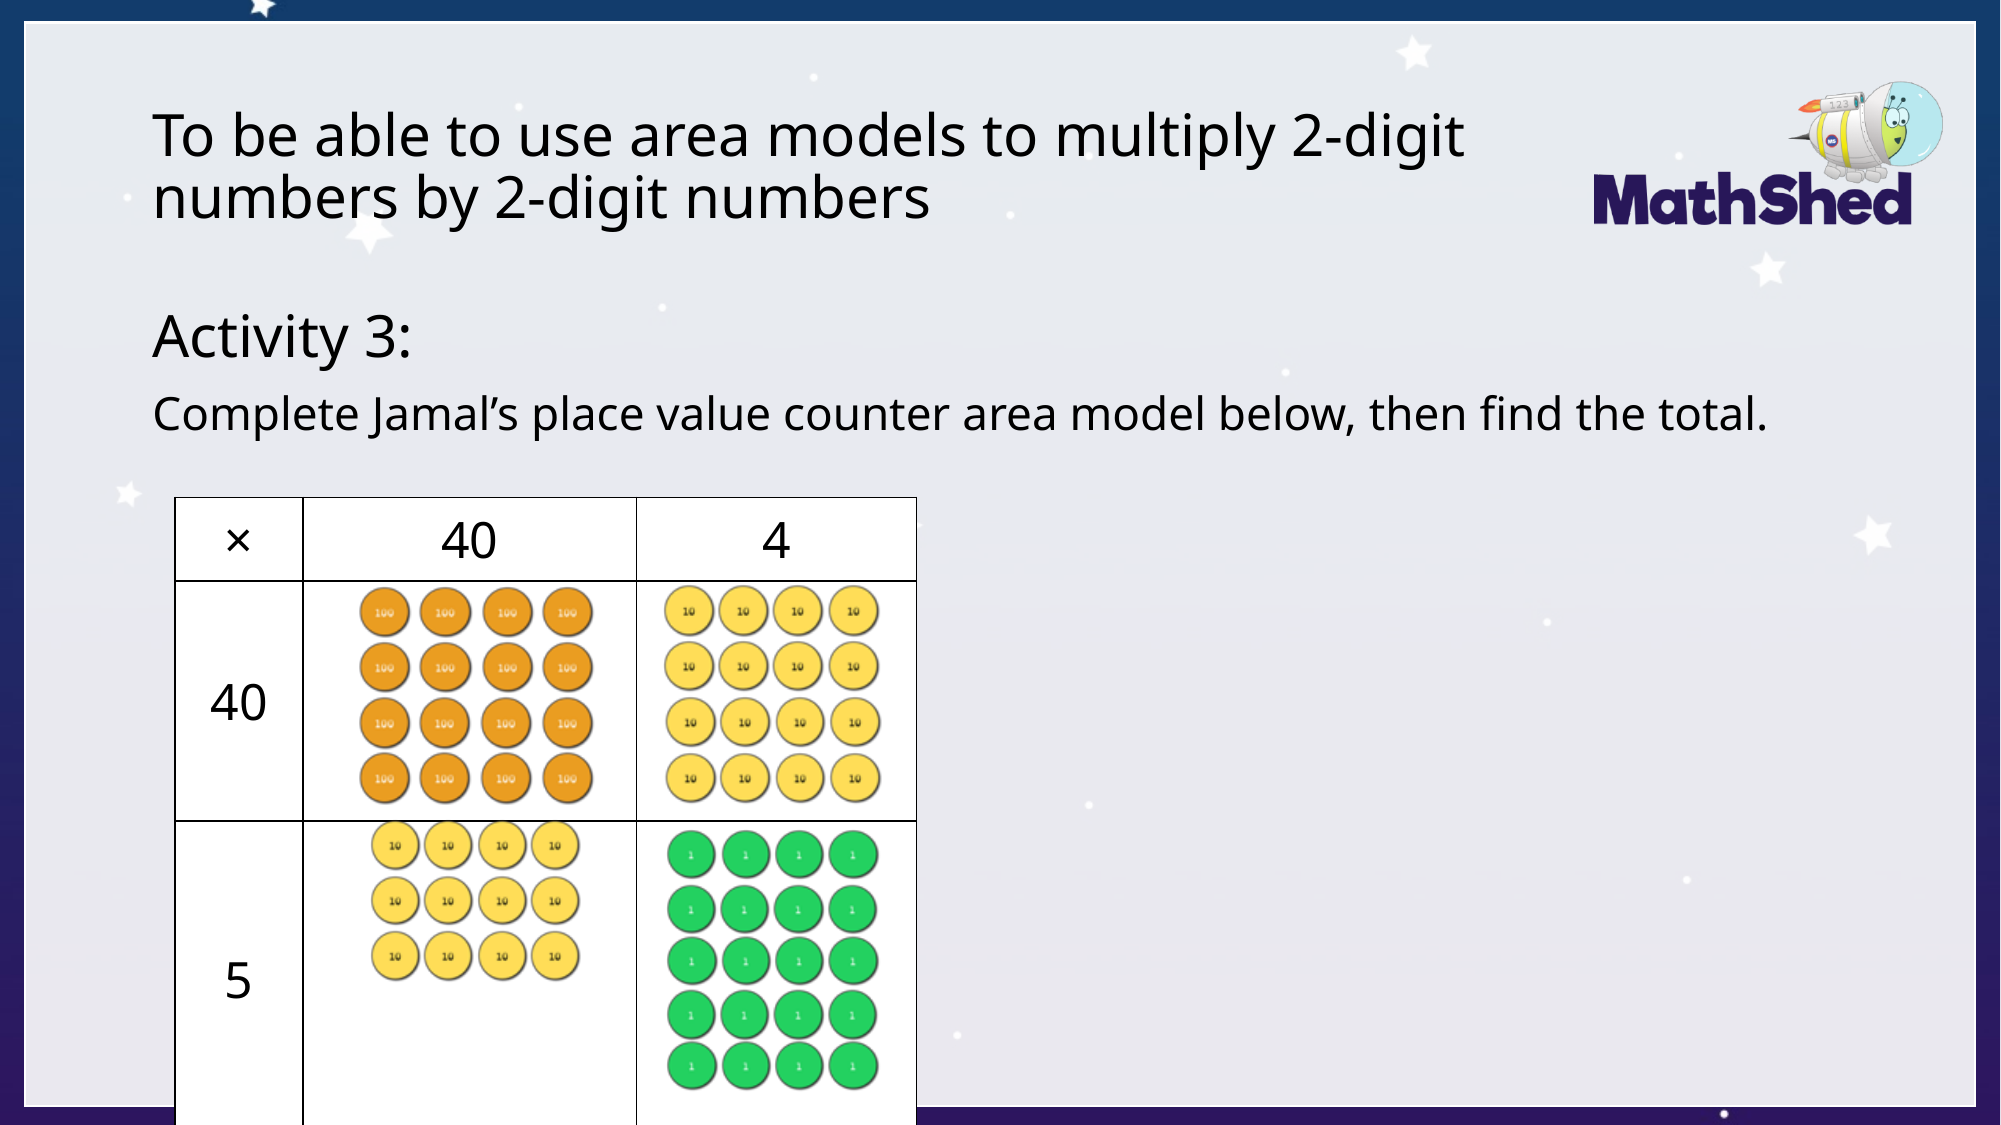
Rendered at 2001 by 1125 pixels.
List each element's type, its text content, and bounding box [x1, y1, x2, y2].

table_header × [176, 498, 302, 580]
title To be able to use area models to multiply 2-digit numbers by 2-digit numbers [137, 59, 1578, 278]
picture [666, 829, 882, 1095]
table_cell 40 [176, 582, 302, 820]
list Activity 3: Complete Jamal’s place value counter area model below, then find the total. [137, 299, 1863, 1014]
picture [358, 586, 596, 808]
picture [663, 584, 885, 808]
table_cell [637, 822, 916, 1125]
text_box [1496, 387, 1648, 540]
picture [370, 819, 585, 986]
table_cell 5 [176, 822, 302, 1125]
table_cell [637, 582, 916, 820]
table_cell [304, 822, 636, 1125]
table_cell [304, 582, 636, 820]
picture [0, 0, 2001, 1125]
table_header 4 [637, 498, 916, 580]
picture [1594, 58, 1949, 225]
table_header 40 [304, 498, 636, 580]
